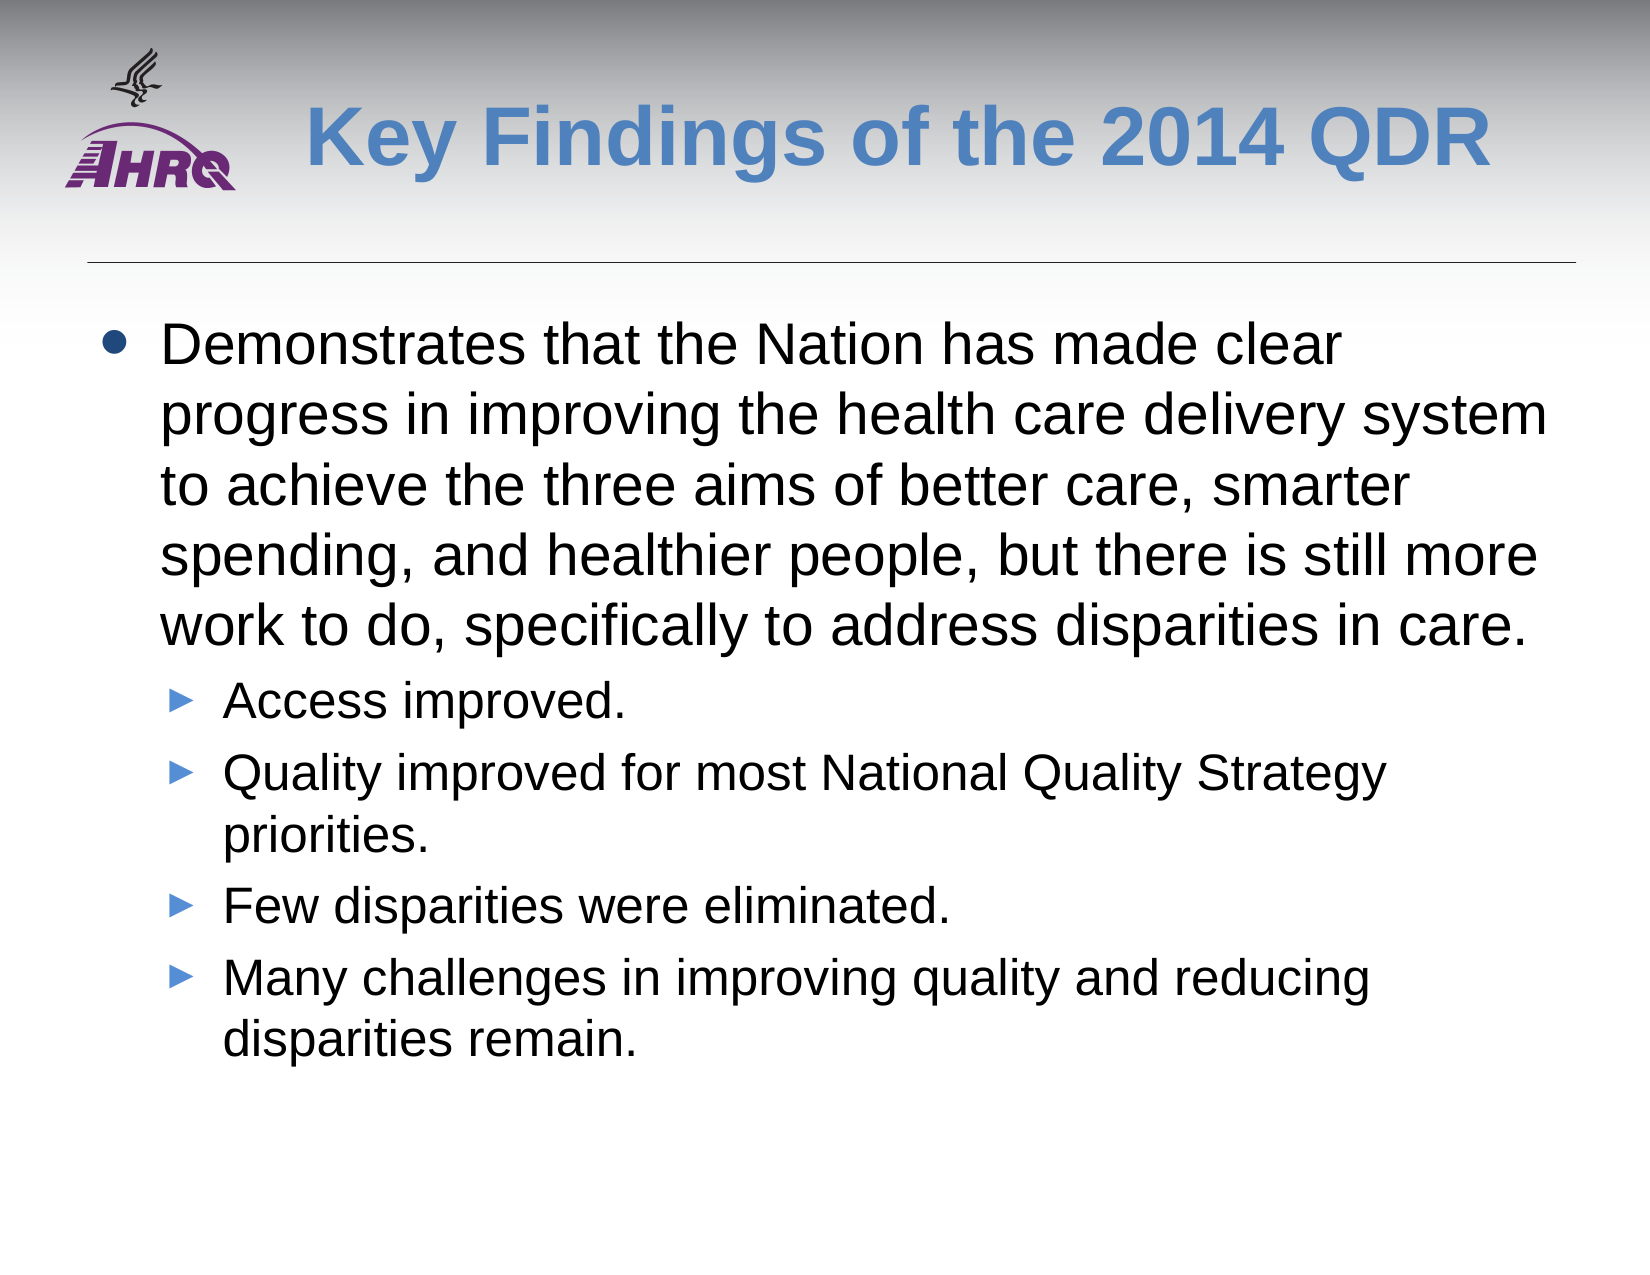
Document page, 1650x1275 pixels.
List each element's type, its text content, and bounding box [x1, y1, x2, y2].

title Key Findings of the 2014 QDR [288, 51, 1568, 213]
list Demonstrates that the Nation has made clear progress in improving the health care delivery system to achieve the three aims of better care, smarter spending, and healthier people, but there is still more work to do, specifically to address disparities in care. Access improved. Quality improved for most National Quality Strategy priorities. Few disparities were eliminated. Many challenges in improving quality and reducing disparities remain. [82, 297, 1568, 1139]
picture [0, 0, 1650, 1275]
